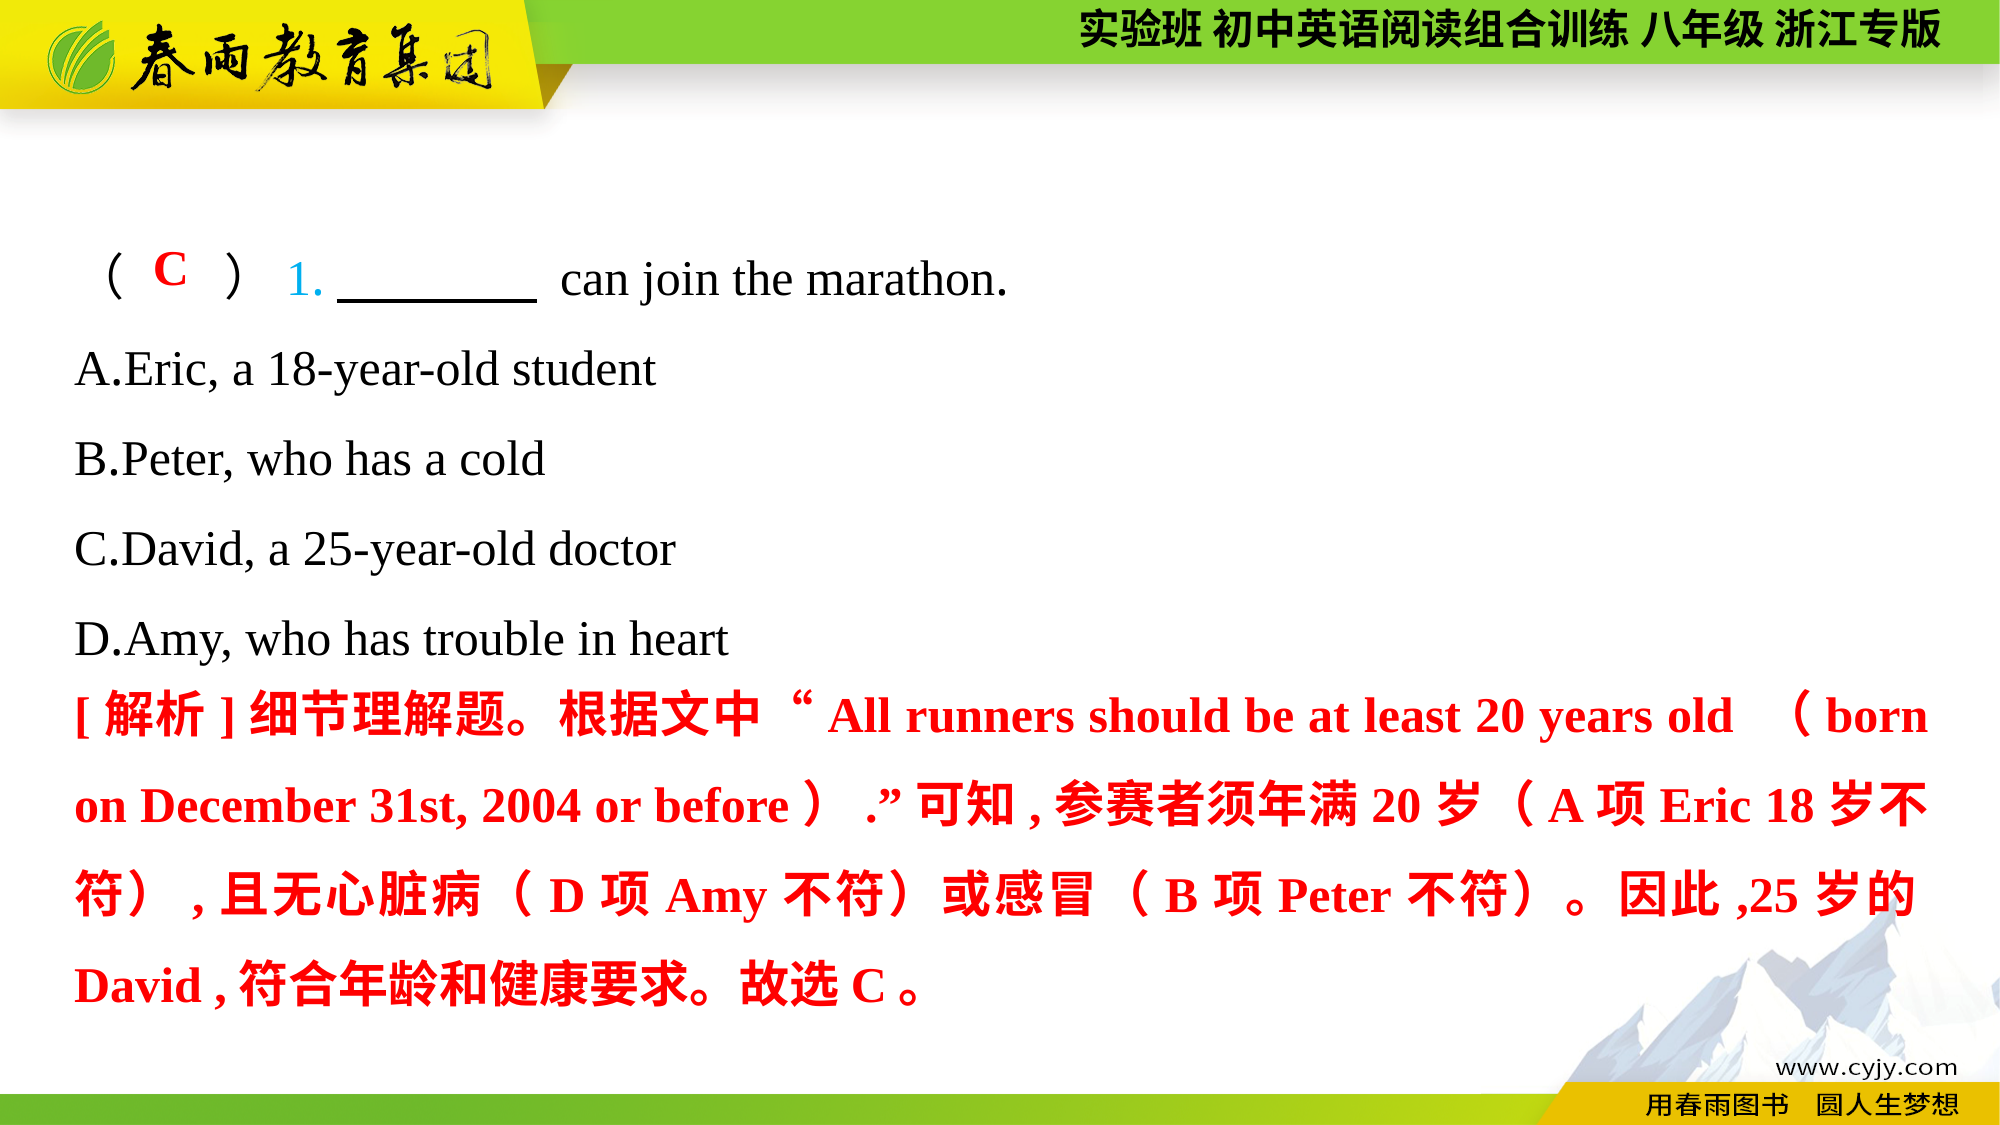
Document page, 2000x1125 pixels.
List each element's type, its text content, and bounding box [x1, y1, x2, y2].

text_box [解析]细节理解题。根据文中“All runners should be at least 20 years old （born on December 31st, 2004 or before）.”可知,参赛者须年满20岁（A项Eric 18岁不符）,且无心脏病（D项Amy不符）或感冒（B项Peter不符）。因此,25岁的David ,符合年龄和健康要求。故选C。 [59, 644, 1944, 1020]
picture [0, 0, 2000, 1125]
list （ ）1. can join the marathon. A.Eric, a 18-year-old student B.Peter, who has a cold C.David, a 25-year-old doctor D.Amy, who has trouble in heart [59, 208, 1944, 644]
text_box C [138, 228, 204, 304]
